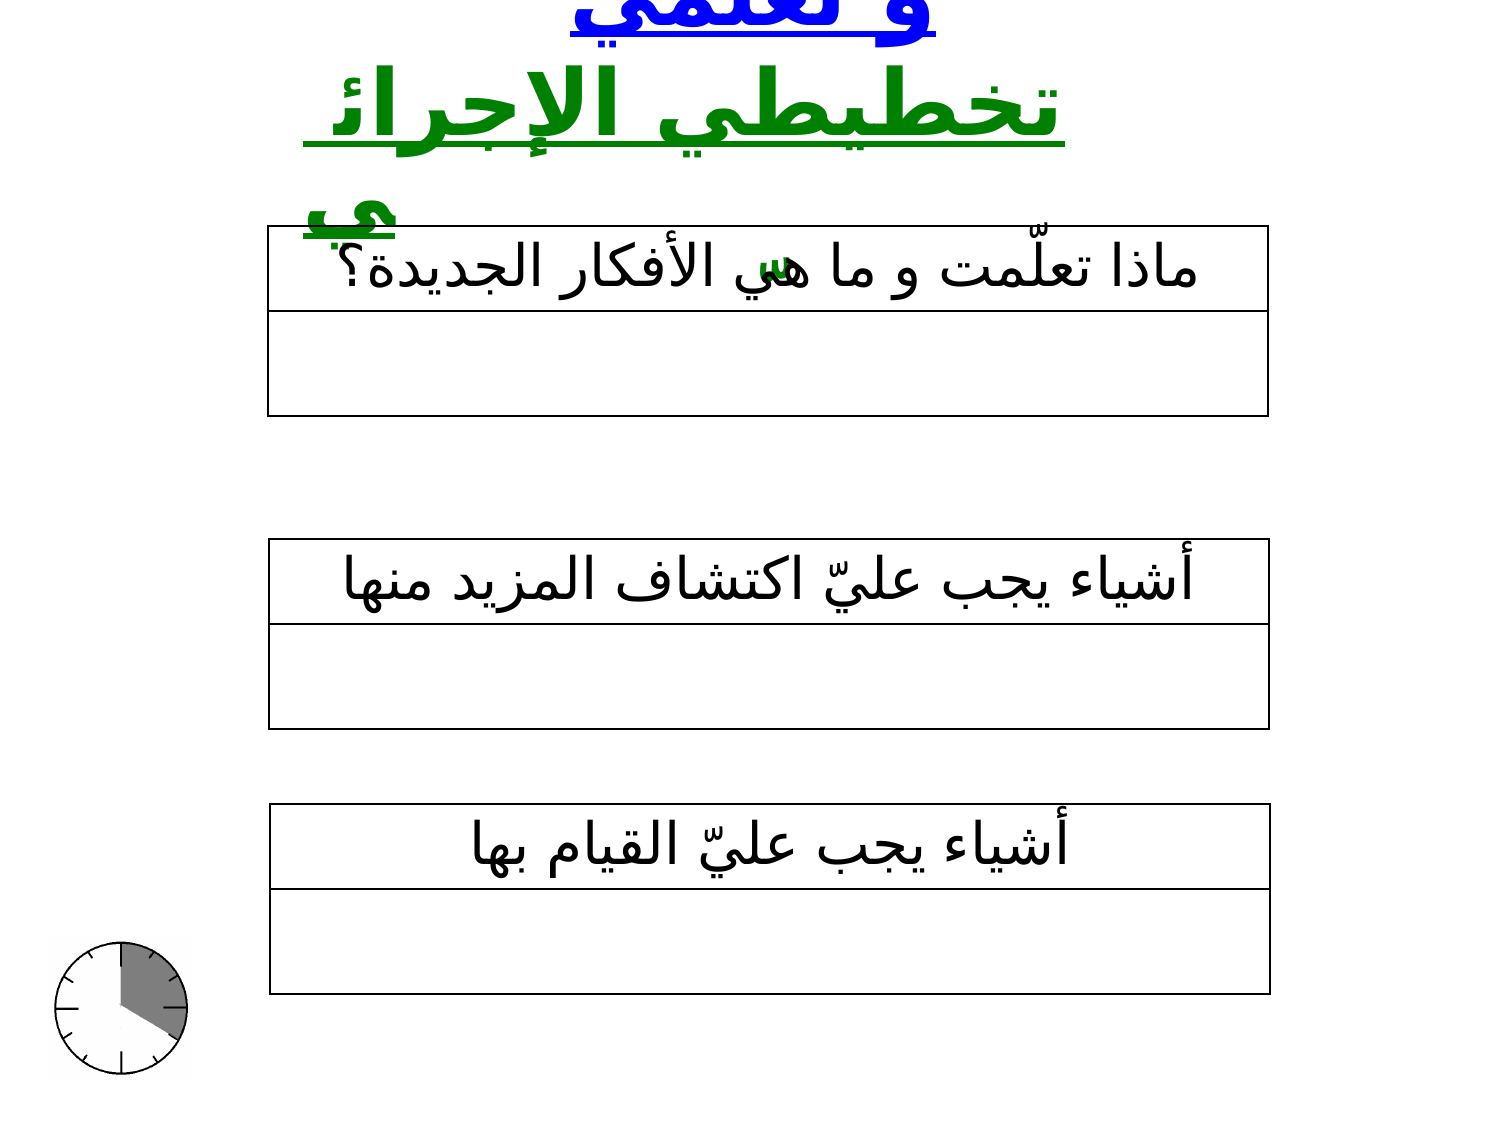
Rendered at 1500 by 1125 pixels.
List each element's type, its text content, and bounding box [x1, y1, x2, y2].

text_box تعلّميّ و تخطيطي الإجرائيّ [332, 0, 1173, 225]
picture [45, 935, 191, 1081]
table_header أشياء يجب عليّ القيام بها [271, 805, 1269, 888]
table_header ماذا تعلّمت و ما هي الأفكار الجديدة؟ [269, 227, 1267, 310]
table_cell [271, 890, 1269, 993]
table_cell [270, 625, 1268, 728]
table_header أشياء يجب عليّ اكتشاف المزيد منها [270, 540, 1268, 623]
table_cell [269, 312, 1267, 415]
